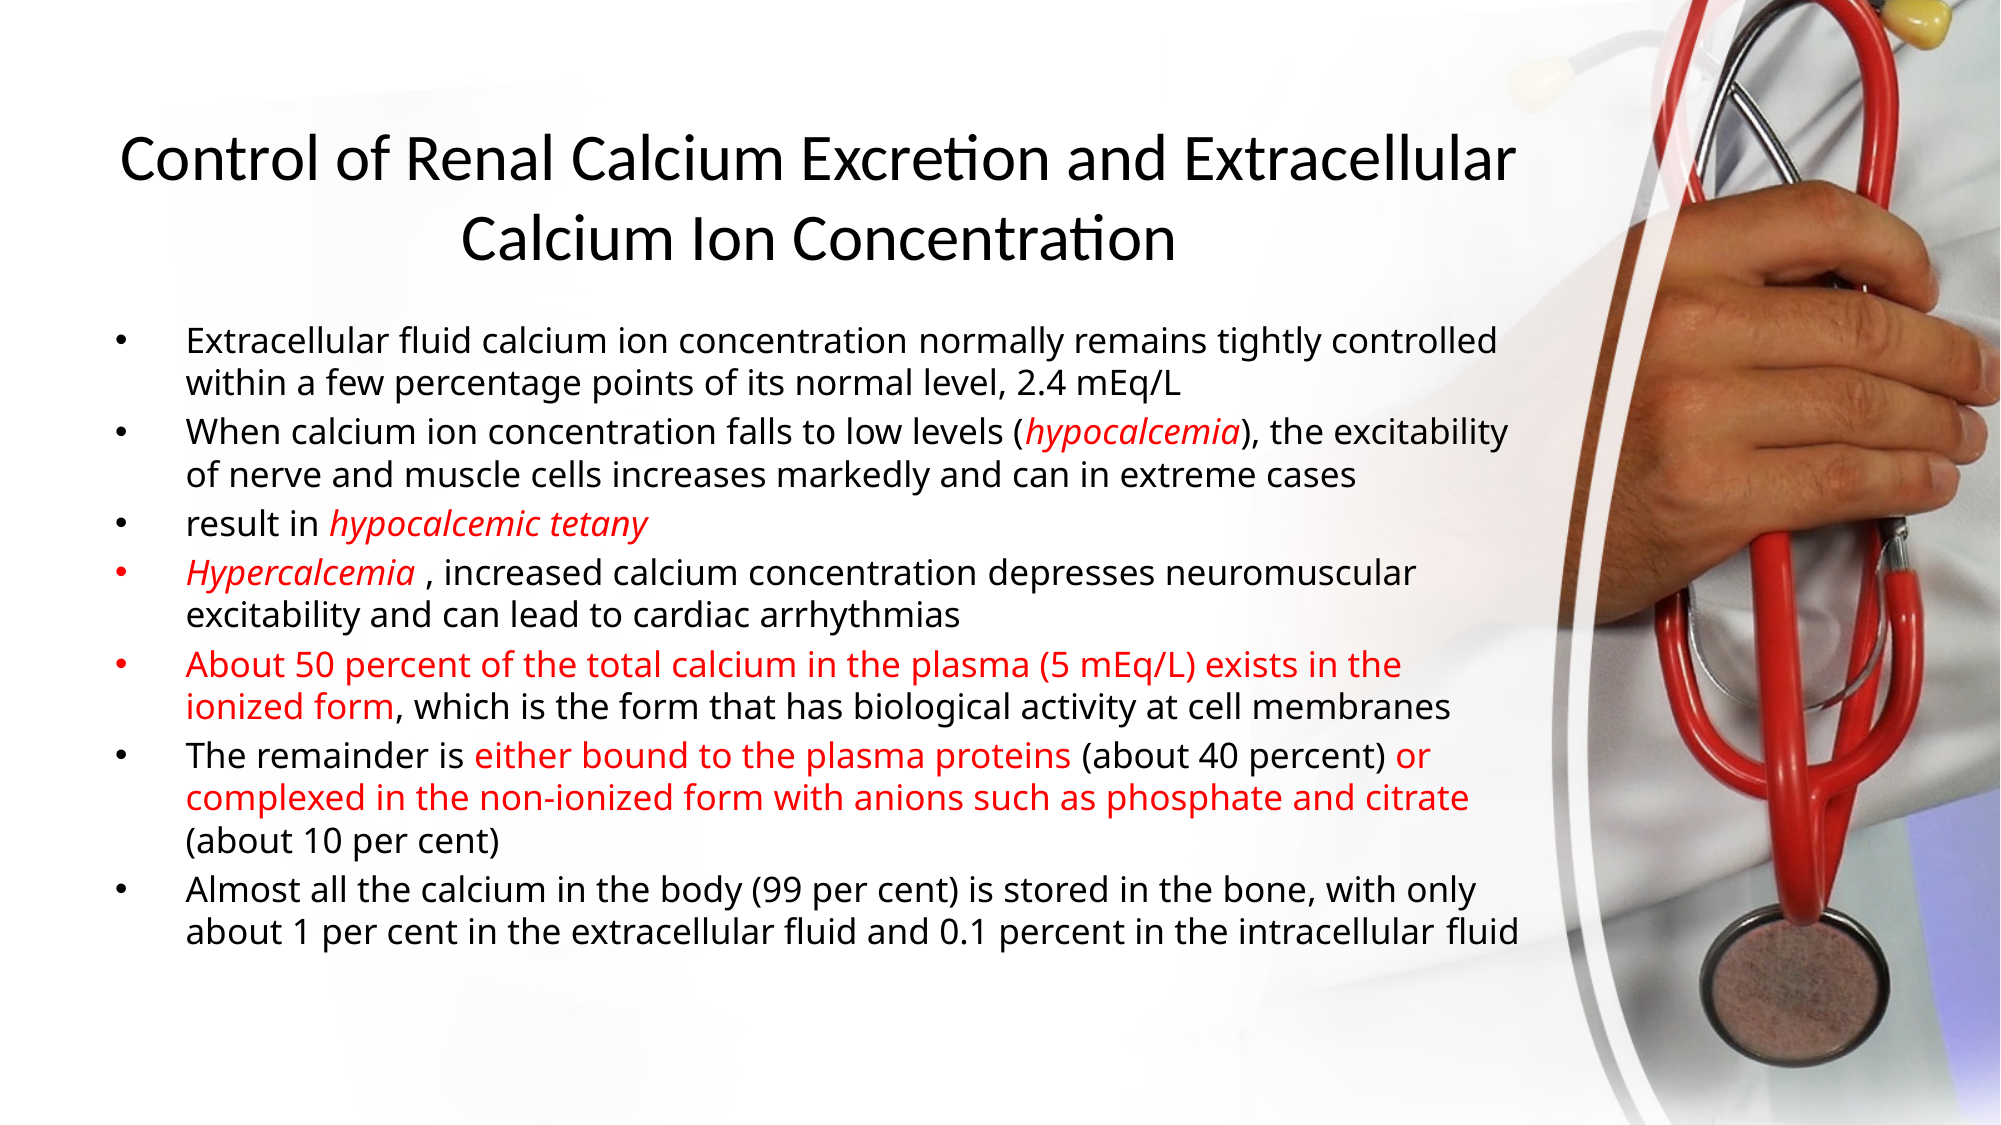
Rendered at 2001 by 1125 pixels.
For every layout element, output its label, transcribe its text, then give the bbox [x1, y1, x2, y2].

list Extracellular fluid calcium ion concentration normally remains tightly controlled within a few percentage points of its normal level, 2.4 mEq/L When calcium ion concentration falls to low levels (hypocalcemia), the excitability of nerve and muscle cells increases markedly and can in extreme cases result in hypocalcemic tetany Hypercalcemia , increased calcium concentration depresses neuromuscular excitability and can lead to cardiac arrhythmias About 50 percent of the total calcium in the plasma (5 mEq/L) exists in the ionized form, which is the form that has biological activity at cell membranes The remainder is either bound to the plasma proteins (about 40 percent) or complexed in the non-ionized form with anions such as phosphate and citrate (about 10 per cent) Almost all the calcium in the body (99 per cent) is stored in the bone, with only about 1 per cent in the extracellular fluid and 0.1 percent in the intracellular fluid [100, 310, 1537, 1043]
picture [0, 0, 2001, 1125]
title Control of Renal Calcium Excretion and Extracellular Calcium Ion Concentration [99, 110, 1540, 278]
